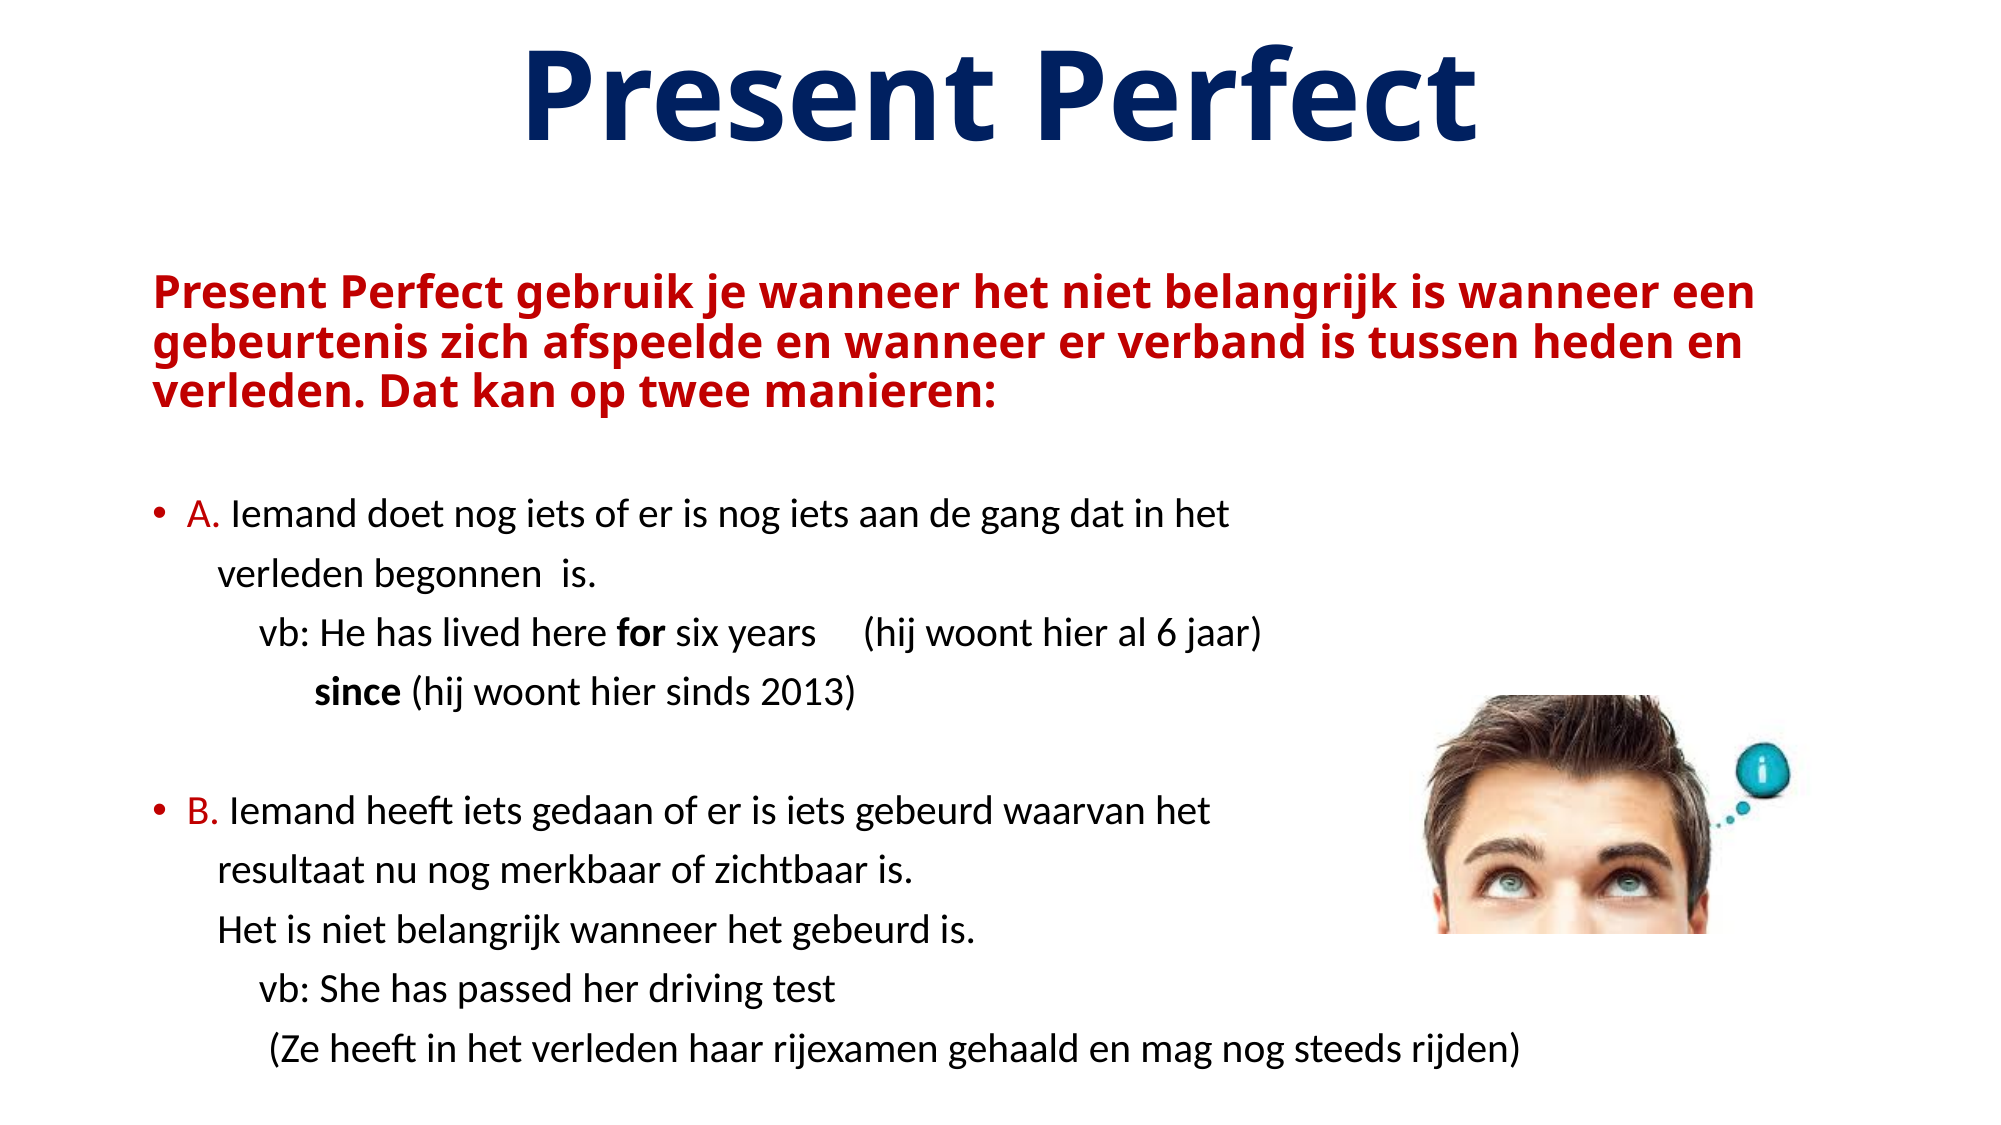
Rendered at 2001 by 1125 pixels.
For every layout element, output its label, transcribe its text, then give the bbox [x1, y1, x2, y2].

title Present Perfect [137, 37, 1863, 163]
list Present Perfect gebruik je wanneer het niet belangrijk is wanneer een gebeurtenis zich afspeelde en wanneer er verband is tussen heden en verleden. Dat kan op twee manieren: A. Iemand doet nog iets of er is nog iets aan de gang dat in het verleden begonnen is. vb: He has lived here for six years (hij woont hier al 6 jaar) since (hij woont hier sinds 2013) B. Iemand heeft iets gedaan of er is iets gebeurd waarvan het resultaat nu nog merkbaar of zichtbaar is. Het is niet belangrijk wanneer het gebeurd is. vb: She has passed her driving test (Ze heeft in het verleden haar rijexamen gehaald en mag nog steeds rijden) [137, 197, 1863, 1088]
picture [1409, 695, 1929, 934]
